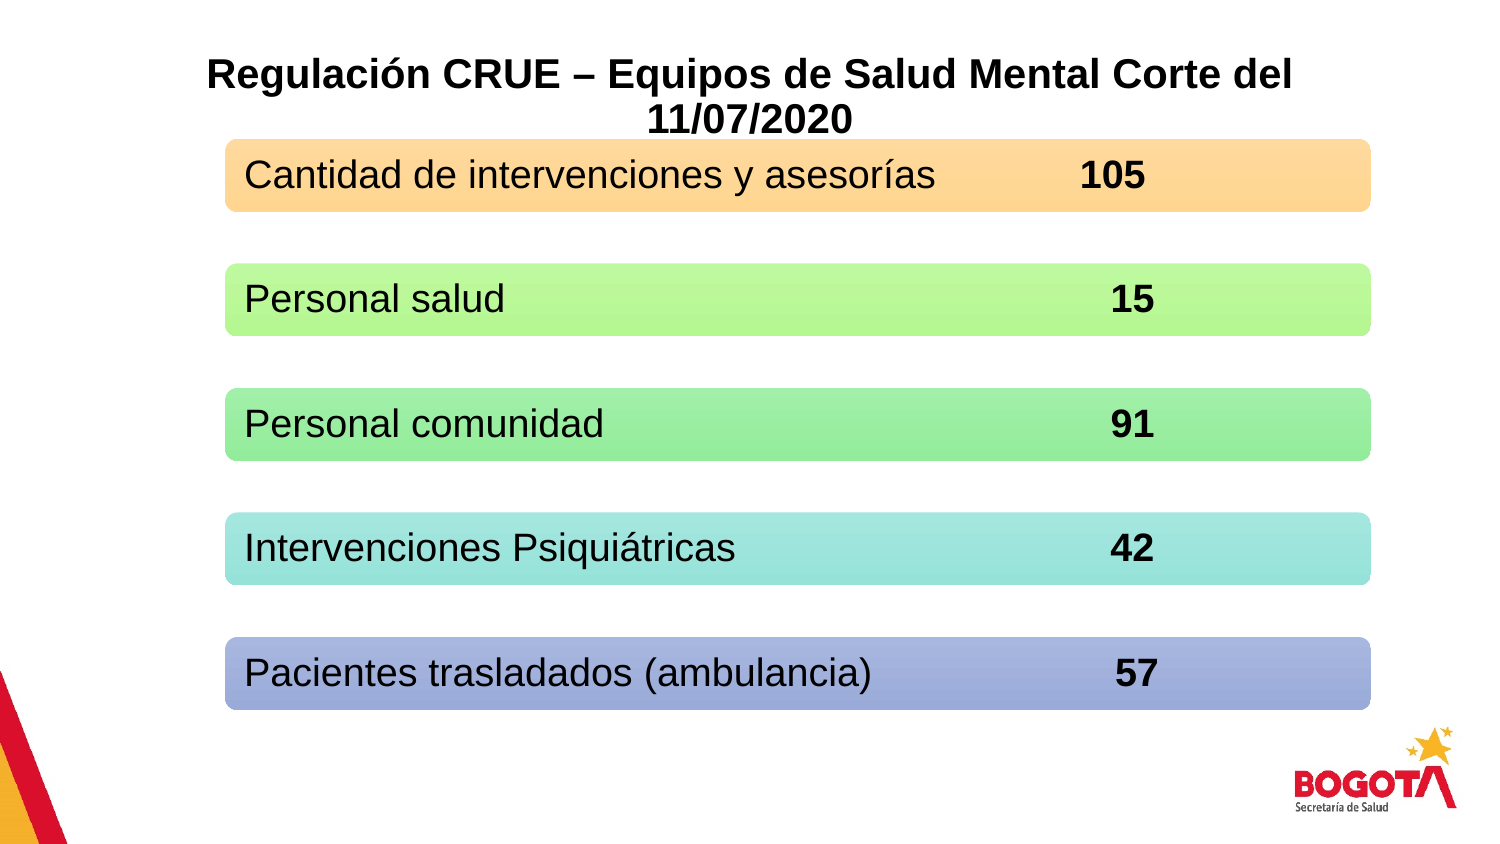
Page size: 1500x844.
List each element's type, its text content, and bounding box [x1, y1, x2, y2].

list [225, 129, 1371, 772]
title Regulación CRUE – Equipos de Salud Mental Corte del 11/07/2020 [103, 45, 1397, 114]
picture [0, 0, 1500, 844]
